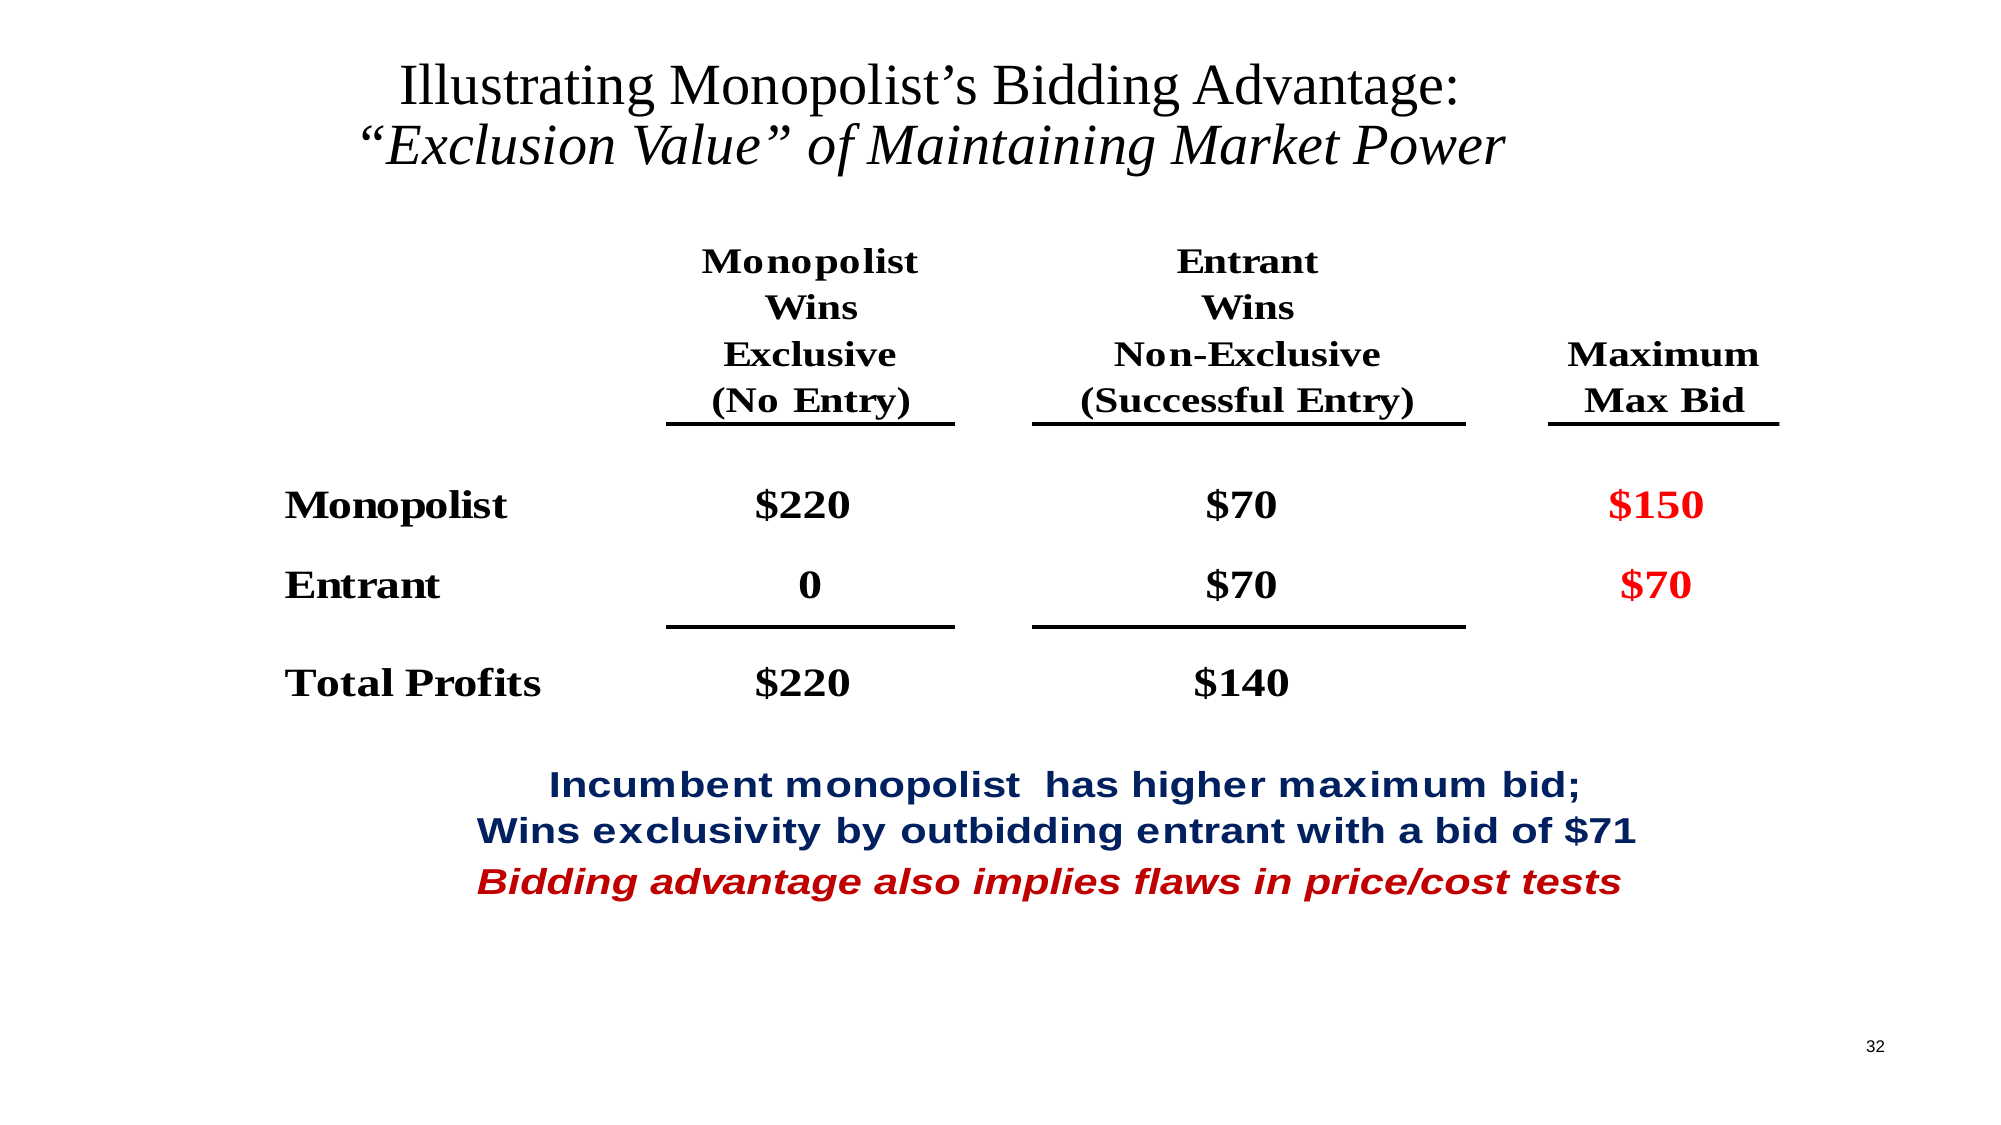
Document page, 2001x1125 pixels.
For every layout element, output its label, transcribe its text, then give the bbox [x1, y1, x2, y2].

title Illustrating Monopolist’s Bidding Advantage: “Exclusion Value” of Maintaining Market Power [312, 22, 1563, 211]
slide_number 32 [1433, 1024, 1901, 1103]
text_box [274, 237, 1783, 1051]
